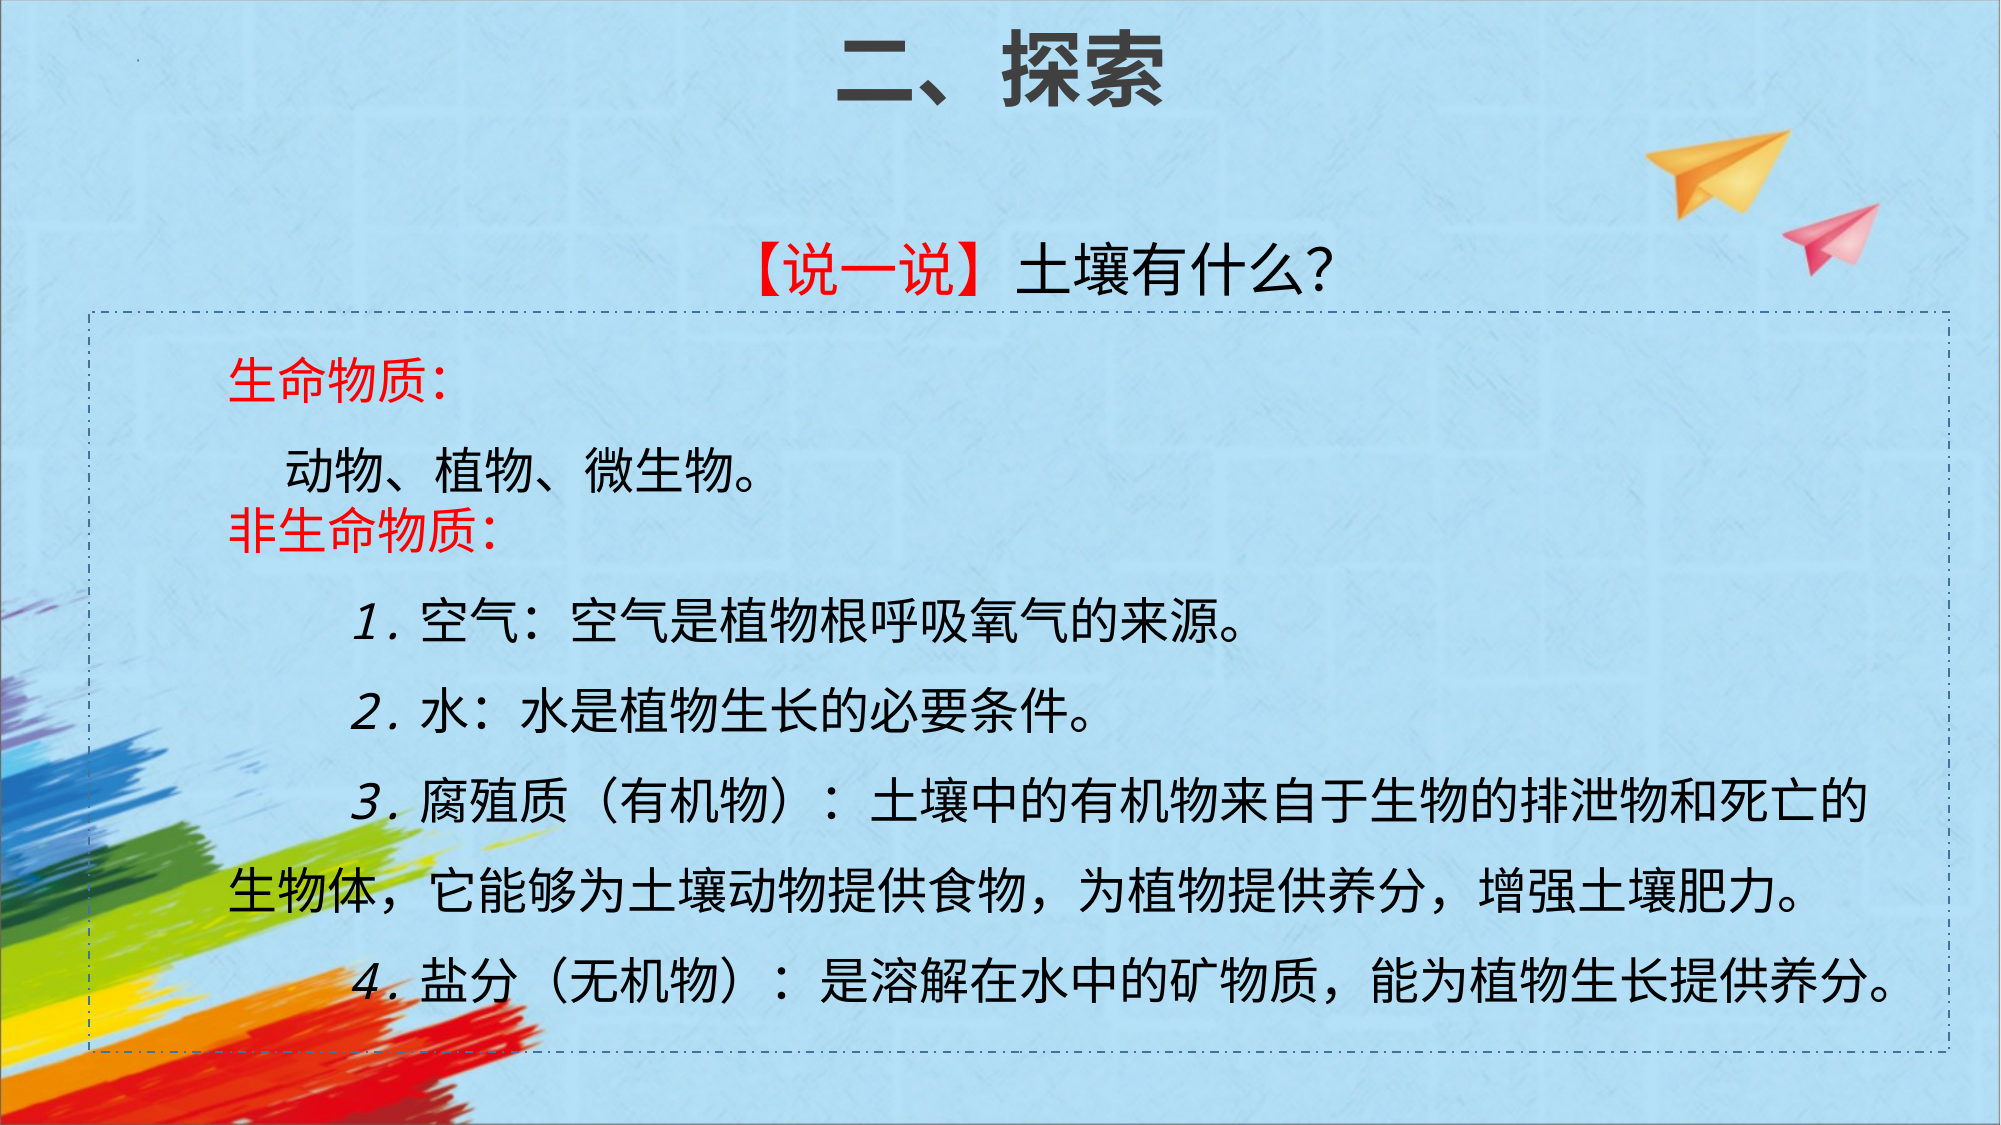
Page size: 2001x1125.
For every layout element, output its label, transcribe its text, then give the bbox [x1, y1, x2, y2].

text_box 【说一说】土壤有什么？ [708, 190, 1409, 311]
list 生命物质： 动物、植物、微生物。 非生命物质： 1.空气：空气是植物根呼吸氧气的来源。 2.水：水是植物生长的必要条件。 3.腐殖质（有机物）：土壤中的有机物来自于生物的排泄物和死亡的生物体，它能够为土壤动物提供食物，为植物提供养分，增强土壤肥力。 4.盐分（无机物）：是溶解在水中的矿物质，能为植物生长提供养分。 [212, 1053, 1905, 1100]
text_box [88, 311, 1950, 1053]
picture [0, 0, 2001, 1125]
title 二、探索 [137, 0, 1863, 135]
